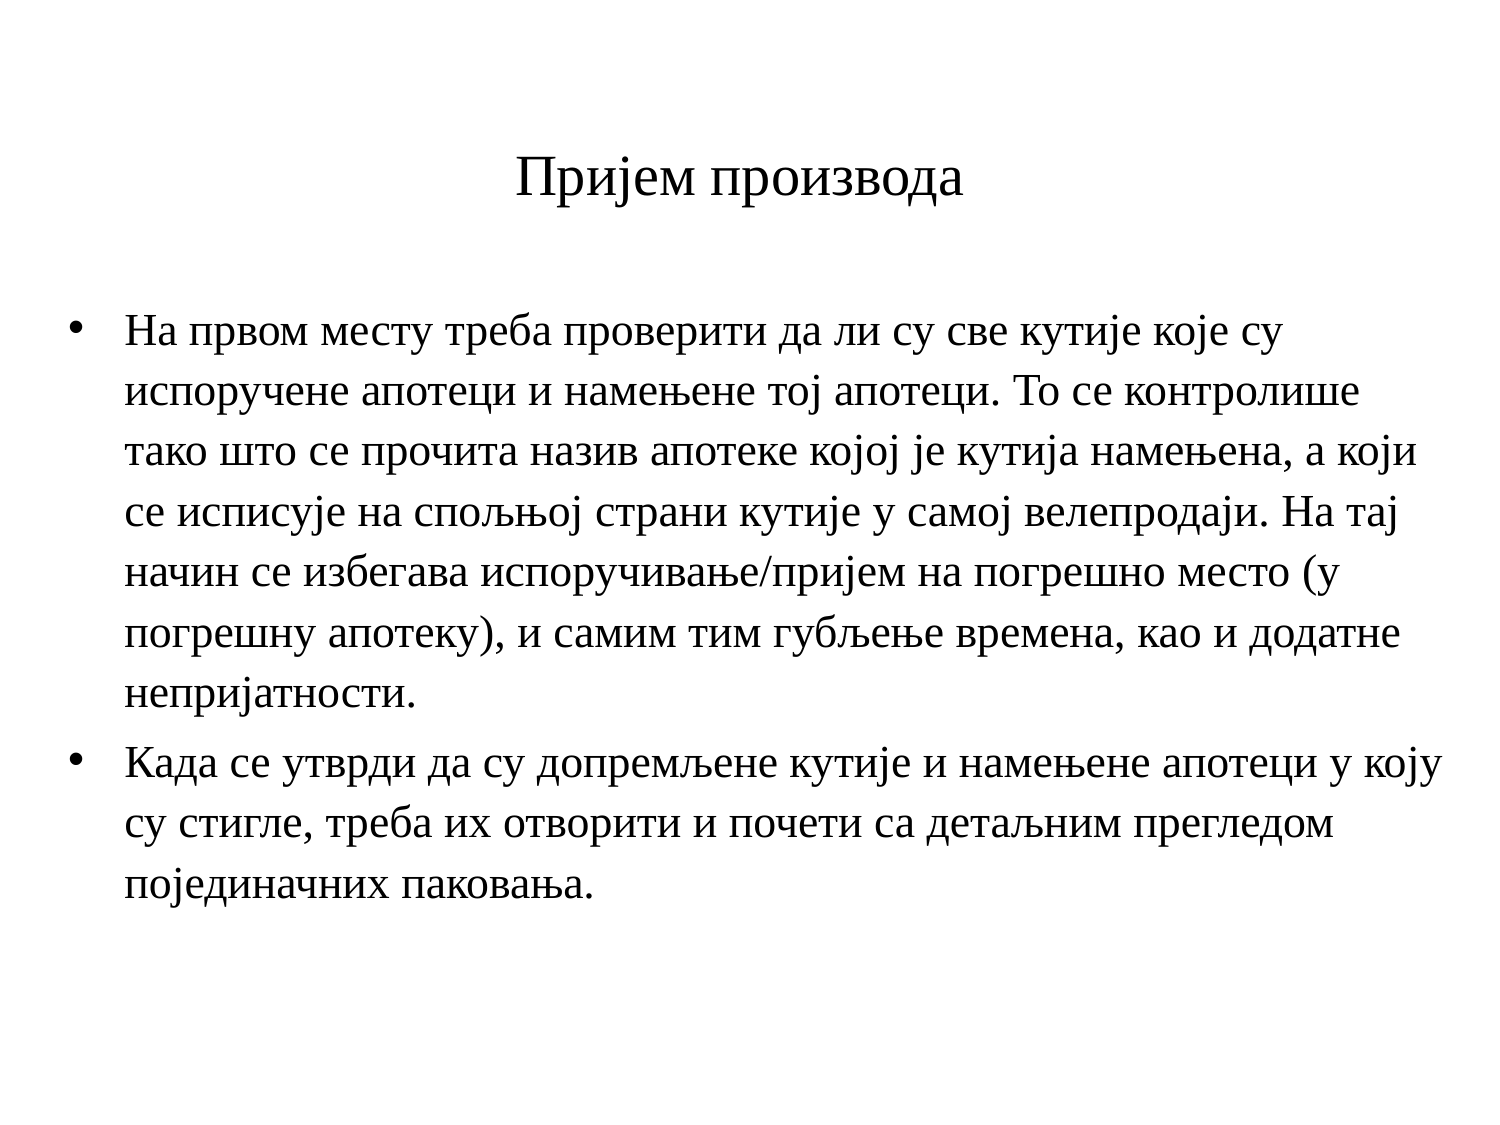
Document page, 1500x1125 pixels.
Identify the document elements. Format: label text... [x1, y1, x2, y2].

list На првом месту треба проверити да ли су све кутије које су испоручене апотеци и намењене тој апотеци. То се контролише тако што се прочита назив апотеке којој је кутија намењена, а који се исписује на спољњој страни кутије у самој велепродаји. На тај начин се избегава испоручивање/пријем на погрешно место (у погрешну апотеку), и самим тим губљење времена, као и додатне непријатности. Када се утврди да су допремљене кутије и намењене апотеци у коју су стигле, треба их отворити и почети са детаљним прегледом појединачних паковања. [53, 286, 1471, 1094]
title Пријем производа [64, 78, 1415, 266]
